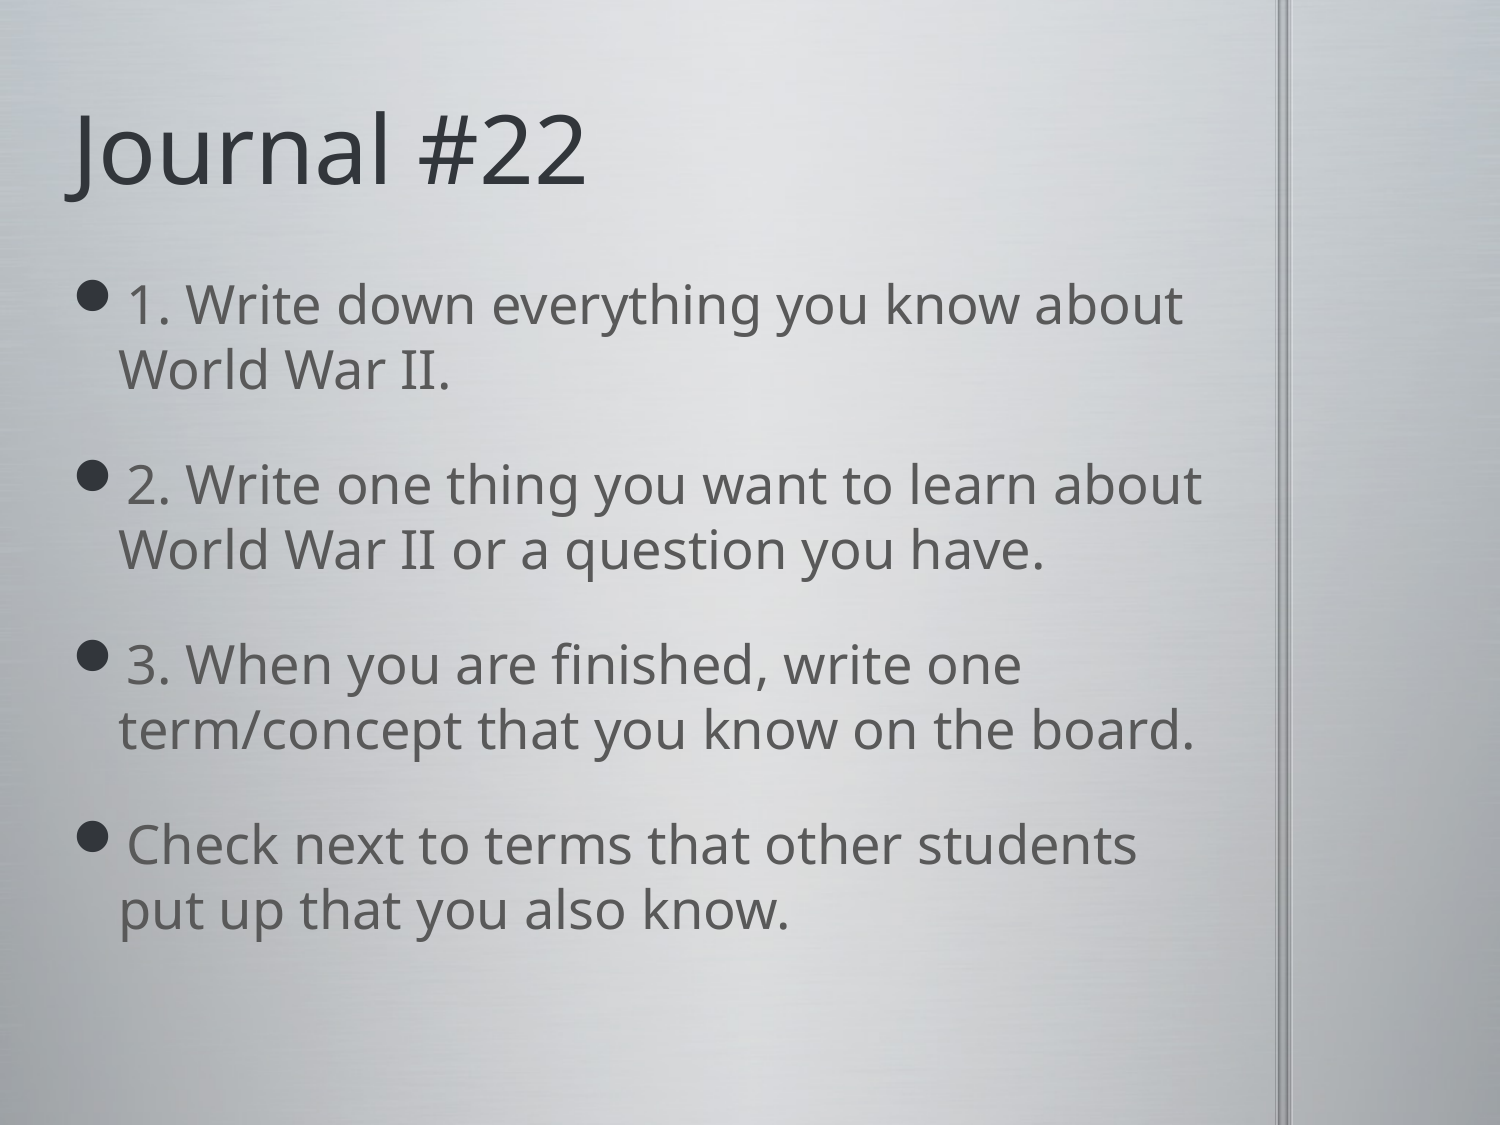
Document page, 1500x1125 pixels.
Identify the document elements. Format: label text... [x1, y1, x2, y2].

list 1. Write down everything you know about World War II. 2. Write one thing you want to learn about World War II or a question you have. 3. When you are finished, write one term/concept that you know on the board. Check next to terms that other students put up that you also know. [57, 262, 1220, 1005]
title Journal #22 [57, 86, 1220, 207]
picture [0, 0, 1500, 1125]
